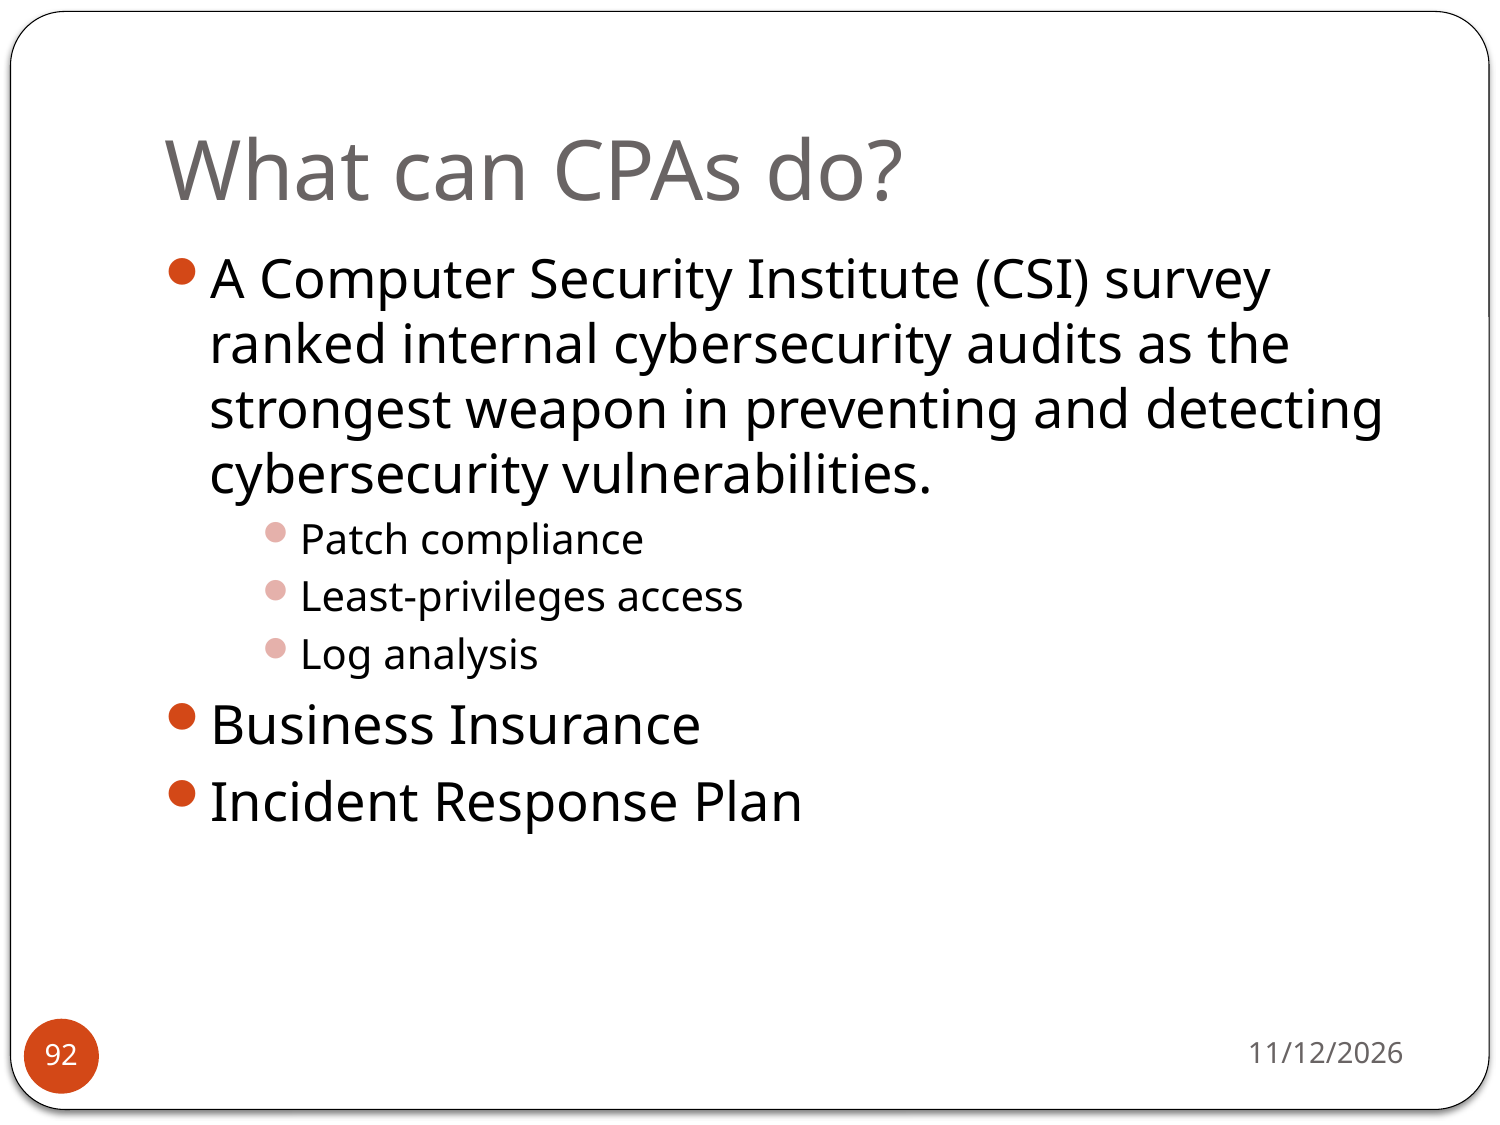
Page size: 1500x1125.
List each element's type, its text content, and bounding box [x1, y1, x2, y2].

slide_number 92 [23, 1018, 99, 1094]
title What can CPAs do? [150, 45, 1425, 233]
list A Computer Security Institute (CSI) survey ranked internal cybersecurity audits as the strongest weapon in preventing and detecting cybersecurity vulnerabilities. Patch compliance Least-privileges access Log analysis Business Insurance Incident Response Plan [150, 237, 1425, 988]
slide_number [1012, 1015, 1419, 1094]
